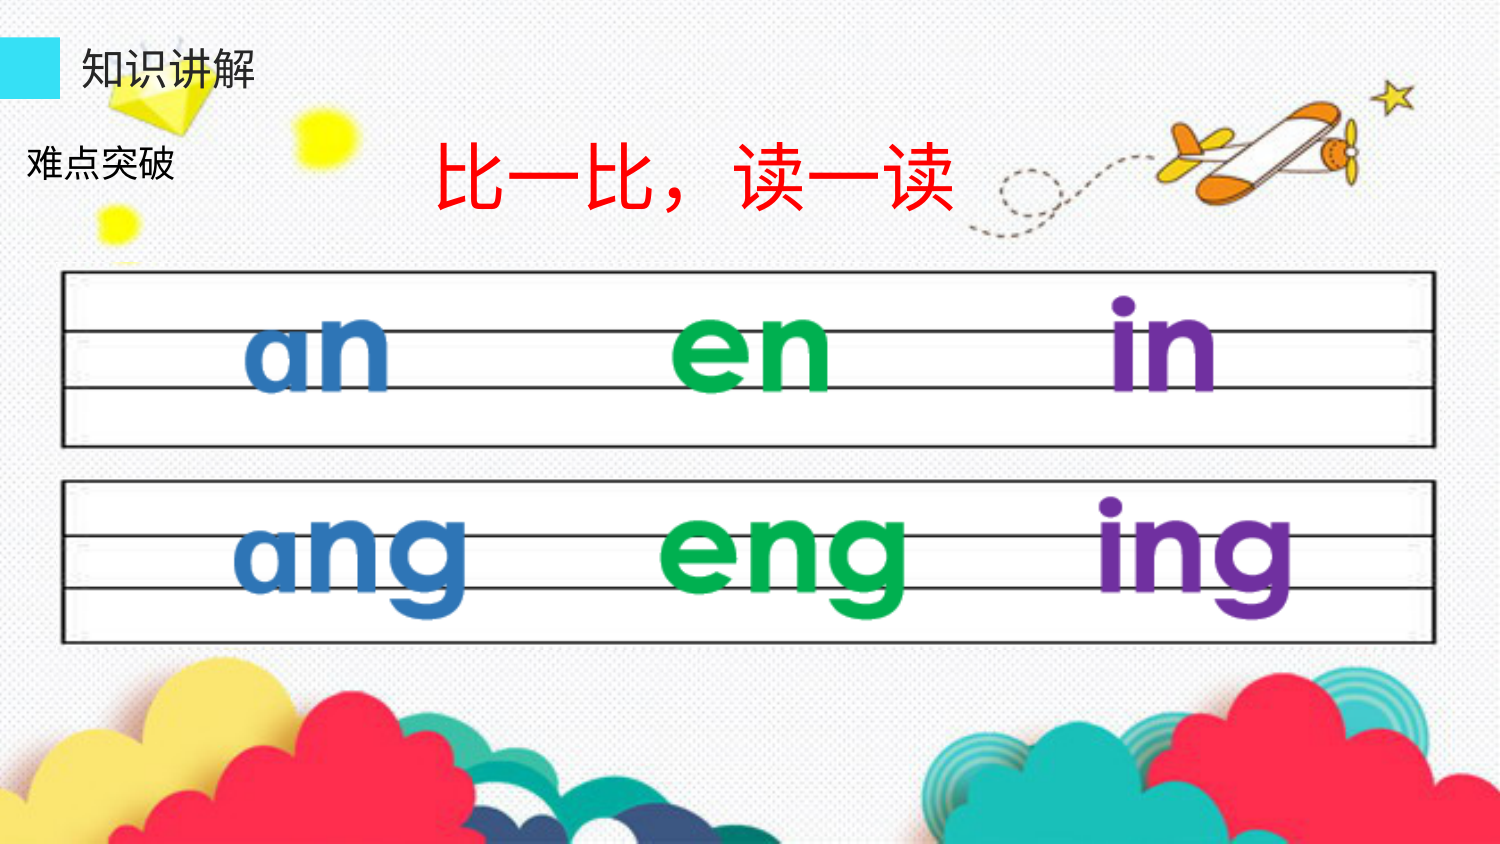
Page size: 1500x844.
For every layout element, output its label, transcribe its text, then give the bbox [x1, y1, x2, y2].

text_box 比一比，读一读 [419, 124, 1081, 226]
text_box [0, 36, 61, 100]
picture [0, 0, 1500, 844]
text_box 知识讲解 [69, 35, 298, 100]
text_box 难点突破 [14, 111, 221, 191]
